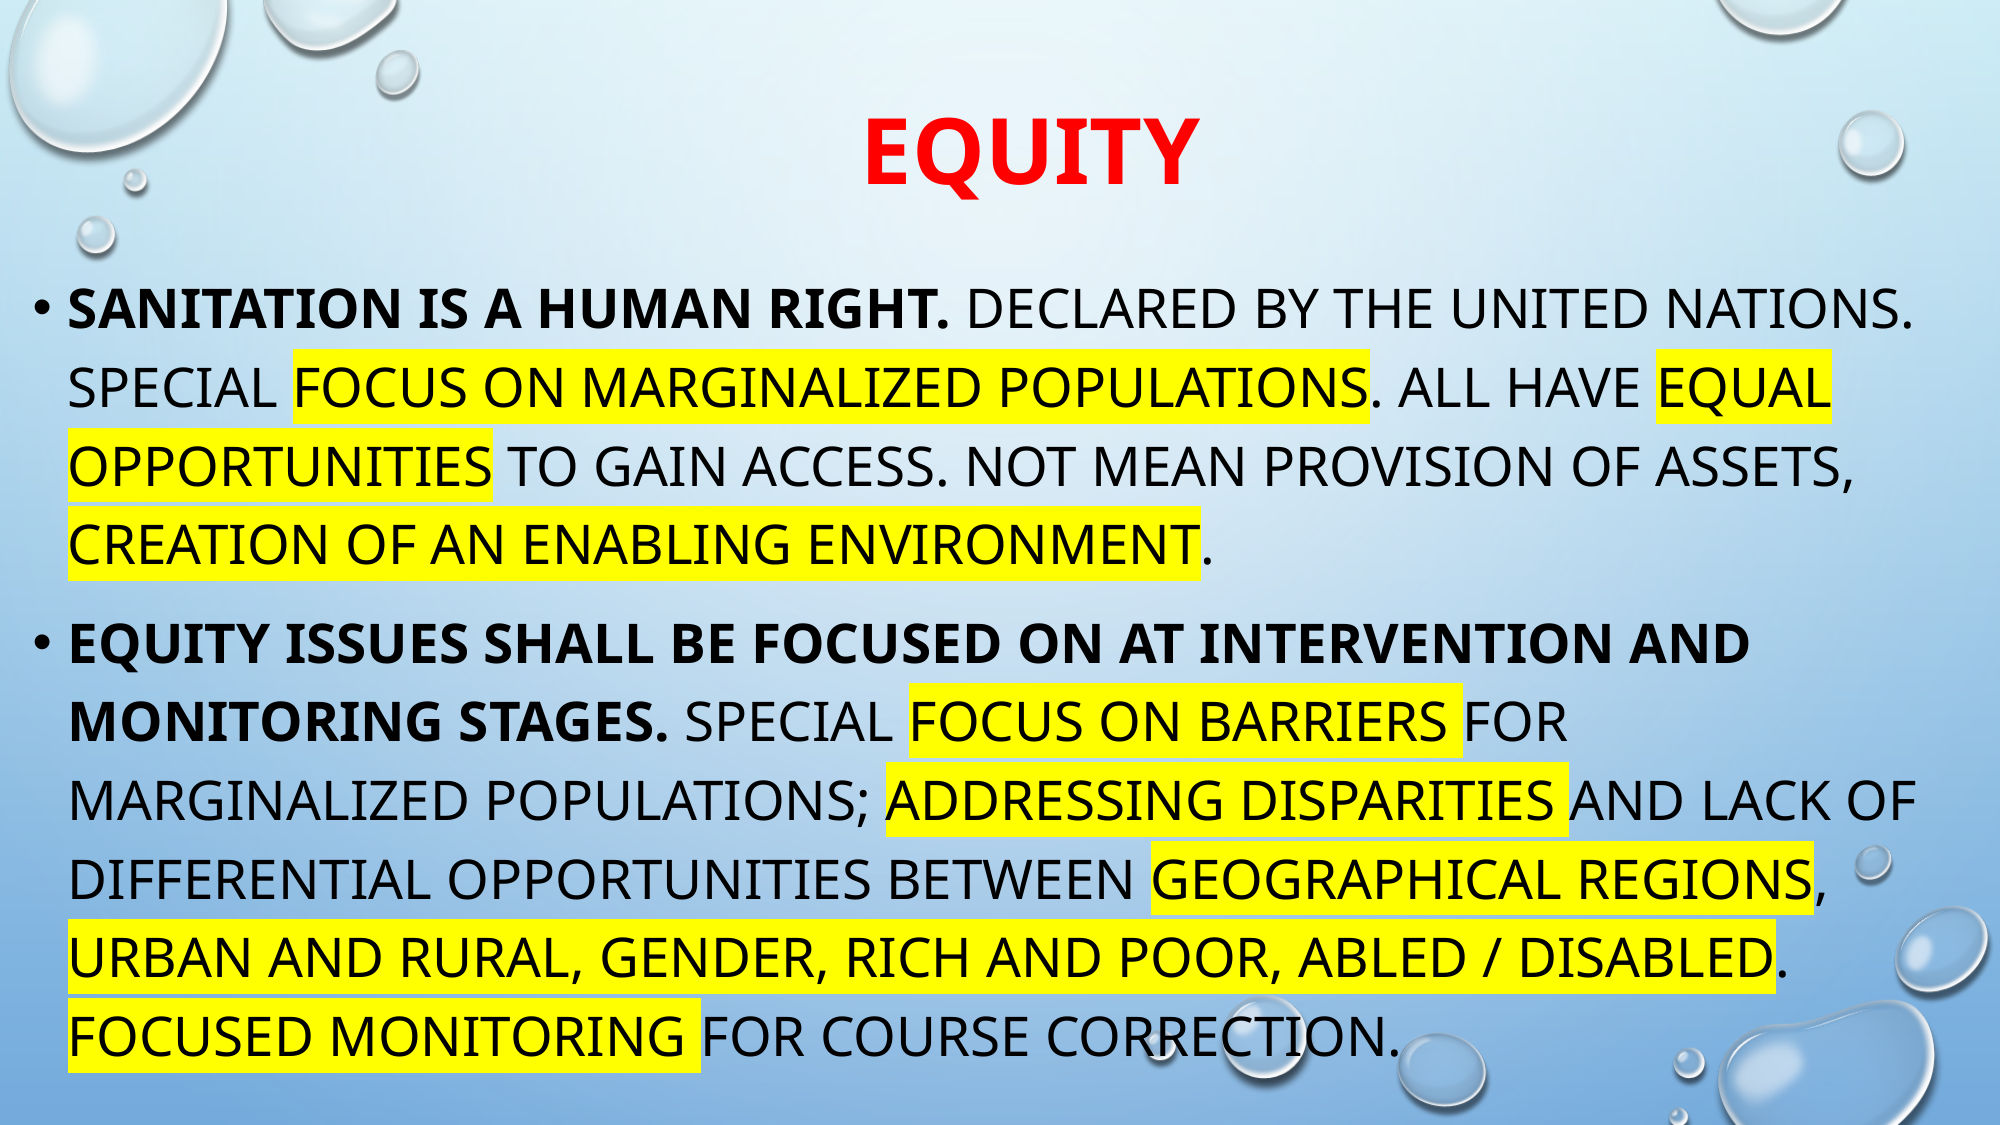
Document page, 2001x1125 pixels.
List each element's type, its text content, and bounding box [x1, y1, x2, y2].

list Sanitation is a human right. declared by the United Nations. special focus on marginalized populations. all have equal opportunities to gain access. not mean provision of assets, creation of an enabling environment. Equity issues shall be focused on at intervention and monitoring stages. special focus on barriers for marginalized populations; addressing disparities and lack of differential opportunities between geographical regions, urban and rural, gender, rich and poor, abled / disabled. Focused monitoring for course correction. [17, 253, 1962, 1080]
picture [0, 0, 2000, 1125]
title EQUITY [180, 56, 1881, 253]
